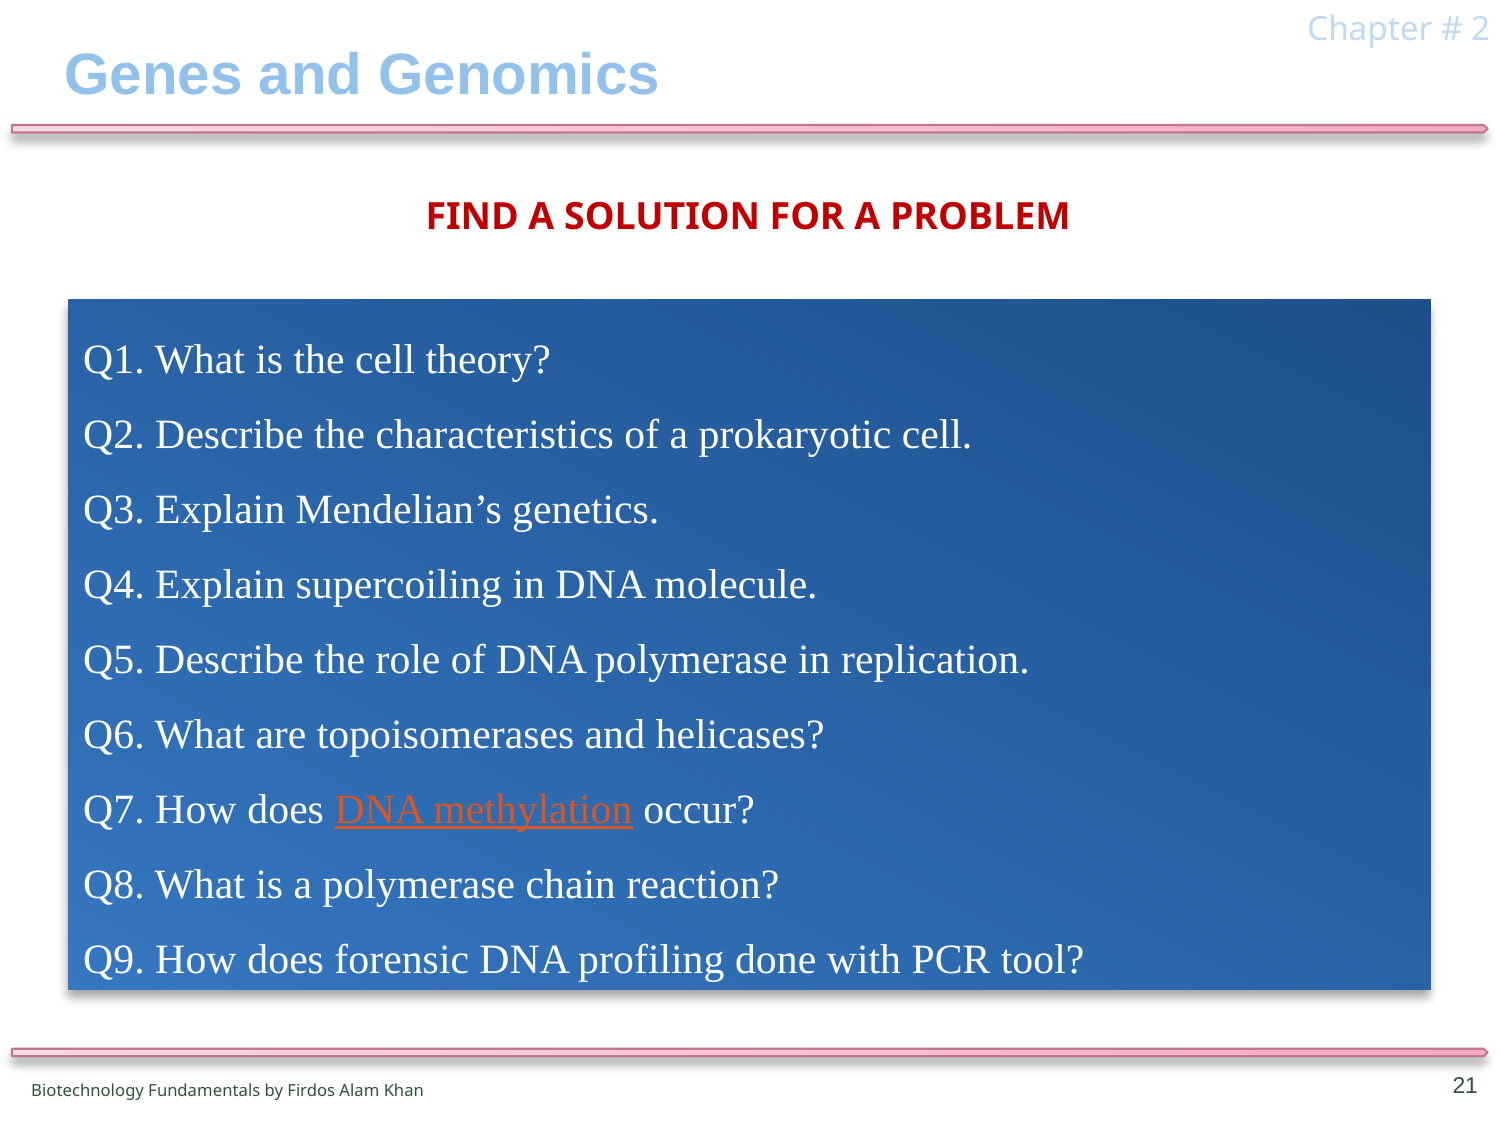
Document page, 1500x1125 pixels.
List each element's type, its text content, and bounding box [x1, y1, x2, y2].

text_box [10, 123, 1489, 134]
text_box Chapter # 2 [1292, 0, 1500, 55]
text_box [10, 1047, 1489, 1058]
text_box Find a solution for a problem [410, 184, 1087, 245]
title Genes and Genomics [49, 27, 1225, 116]
slide_number 21 [1432, 1063, 1493, 1115]
text_box Biotechnology Fundamentals by Firdos Alam Khan [16, 1072, 440, 1108]
text_box Q1. What is the cell theory? Q2. Describe the characteristics of a prokaryotic cell. Q3. Explain Mendelian’s genetics. Q4. Explain supercoiling in DNA molecule. Q5. Describe the role of DNA polymerase in replication. Q6. What are topoisomerases and helicases? Q7. How does DNA methylation occur? Q8. What is a polymerase chain reaction? Q9. How does forensic DNA profiling done with PCR tool? [68, 299, 1431, 990]
